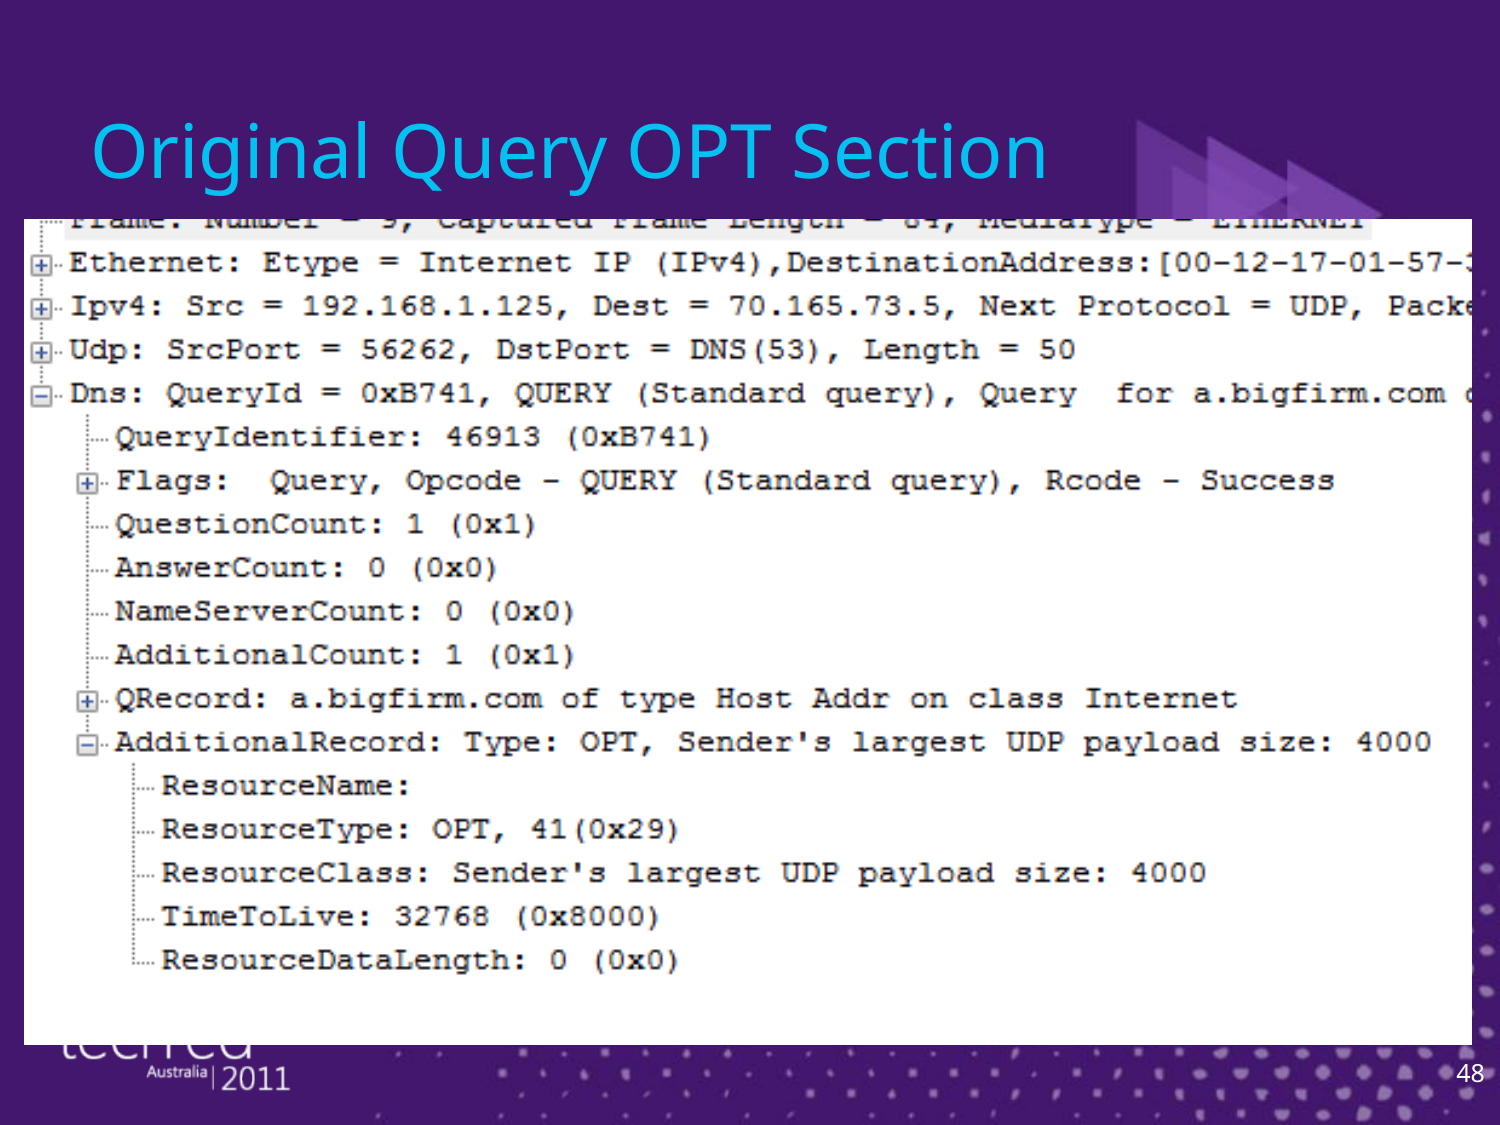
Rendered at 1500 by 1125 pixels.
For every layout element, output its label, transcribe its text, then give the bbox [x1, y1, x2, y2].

title Original Query OPT Section [75, 54, 1425, 217]
slide_number 48 [1187, 1037, 1500, 1113]
picture [0, 0, 1500, 1125]
